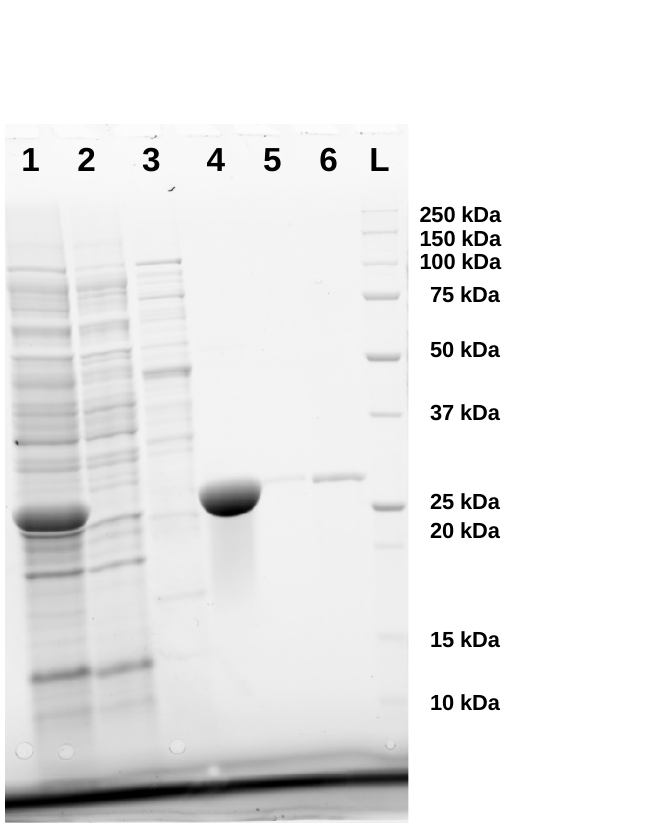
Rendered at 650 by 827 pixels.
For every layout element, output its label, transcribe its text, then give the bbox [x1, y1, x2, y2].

text_box 15 kDa [415, 618, 532, 660]
text_box 250 kDa [409, 193, 521, 235]
text_box 37 kDa [415, 390, 532, 432]
picture [5, 124, 409, 823]
text_box 20 kDa [415, 522, 532, 551]
text_box 50 kDa [415, 328, 532, 370]
text_box 100 kDa [409, 258, 521, 282]
text_box 25 kDa [415, 480, 532, 522]
text_box 10 kDa [415, 680, 532, 722]
text_box 75 kDa [415, 272, 532, 314]
text_box 150 kDa [409, 235, 521, 258]
